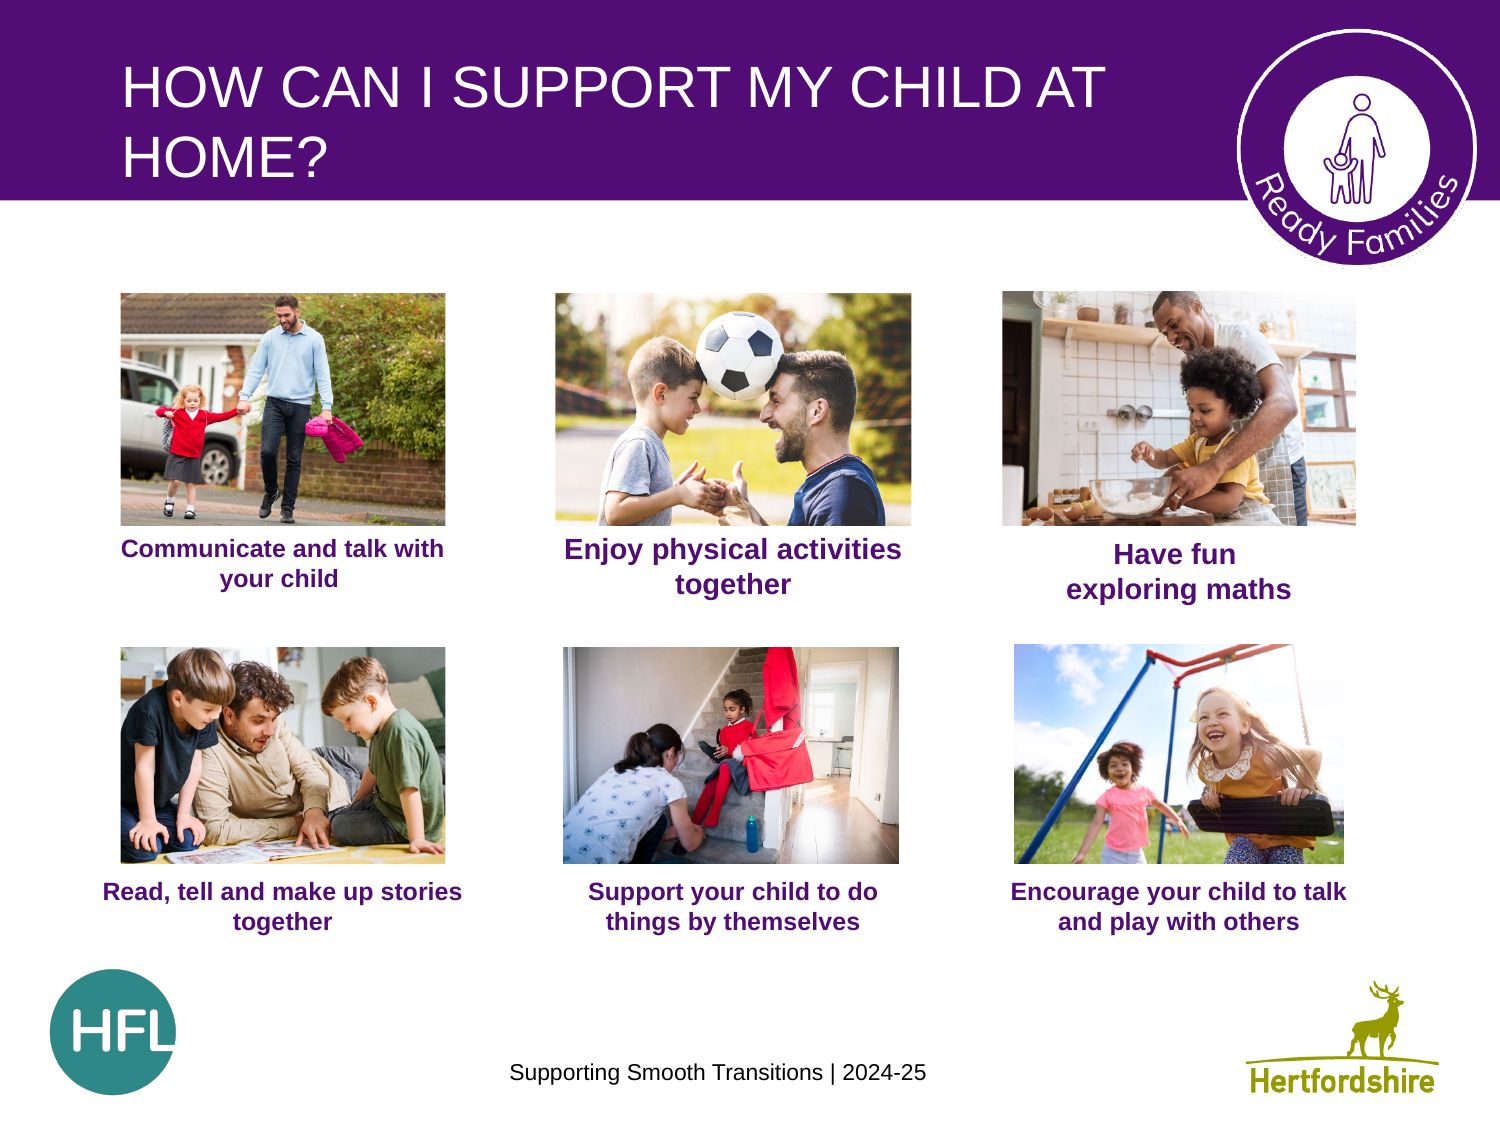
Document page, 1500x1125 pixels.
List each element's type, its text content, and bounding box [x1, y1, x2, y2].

picture [1197, 952, 1487, 1125]
picture [40, 963, 184, 1103]
picture [1234, 26, 1479, 271]
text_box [85, 275, 1377, 969]
title How can I support my child at home? [106, 9, 1234, 197]
